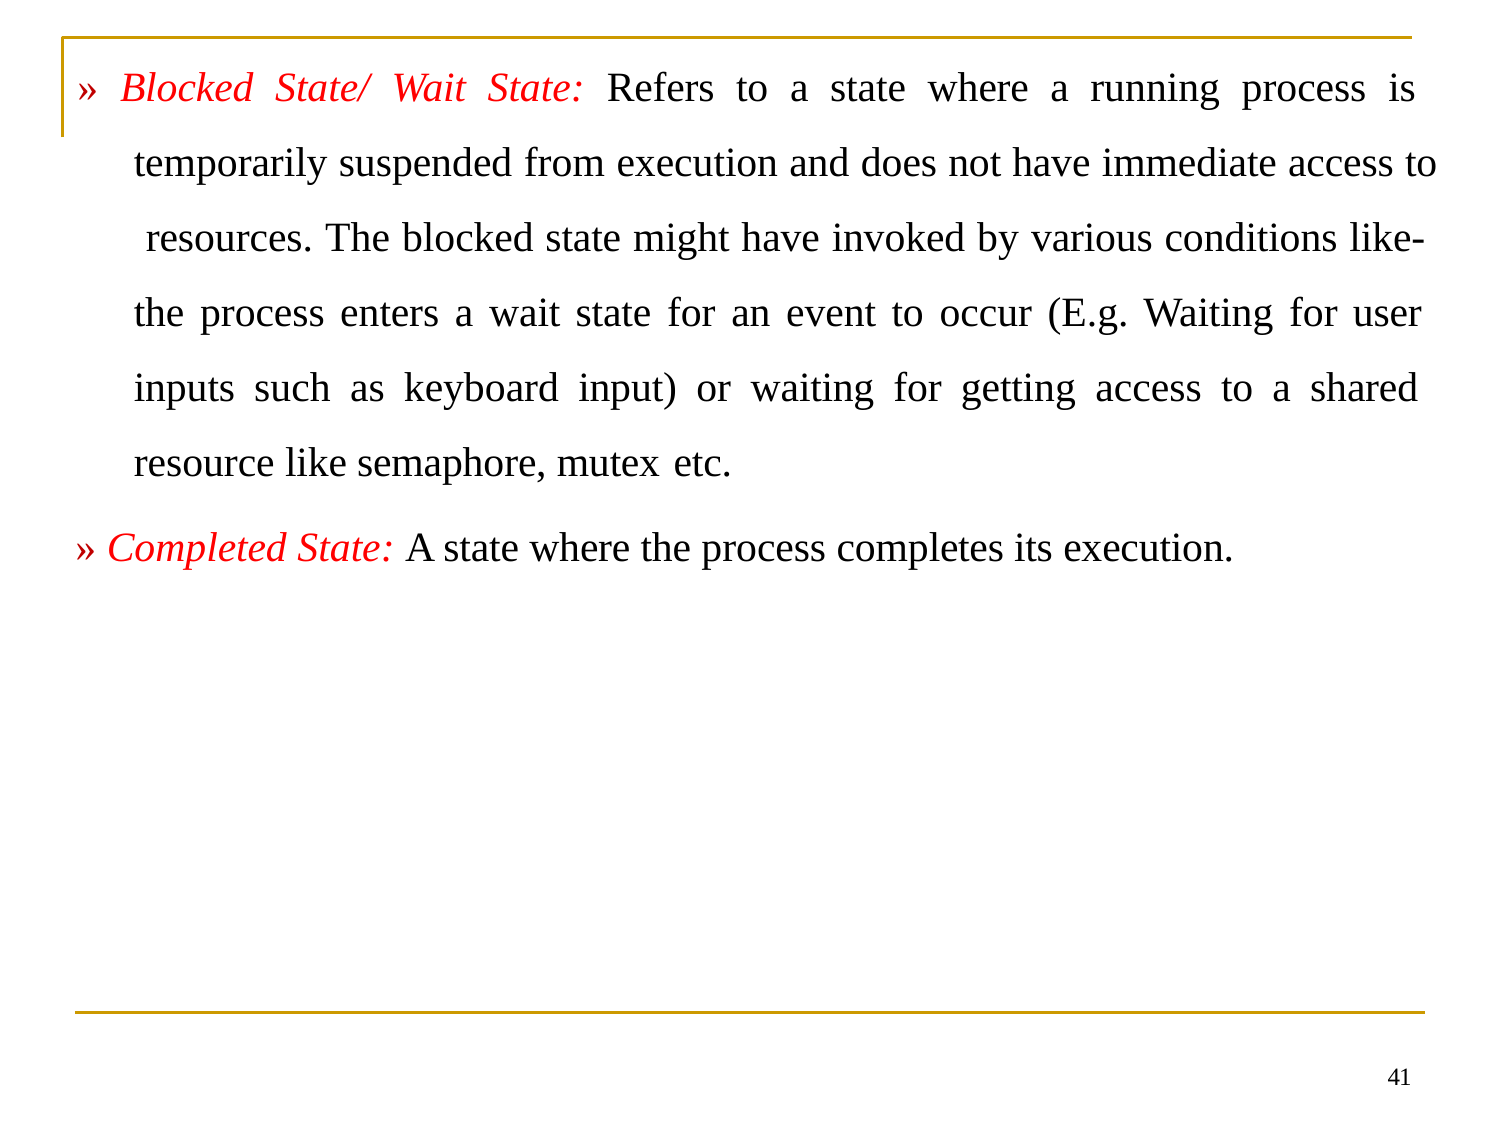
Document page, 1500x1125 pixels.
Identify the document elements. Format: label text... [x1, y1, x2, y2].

text_box » Blocked State/ Wait State: Refers to a state where a running process is temporarily suspended from execution and does not have immediate access to resources. The blocked state might have invoked by various conditions like- the process enters a wait state for an event to occur (E.g. Waiting for user inputs such as keyboard input) or waiting for getting access to a shared resource like semaphore, mutex etc. » Completed State: A state where the process completes its execution. [75, 32, 1438, 570]
slide_number 41 [1381, 1061, 1417, 1125]
